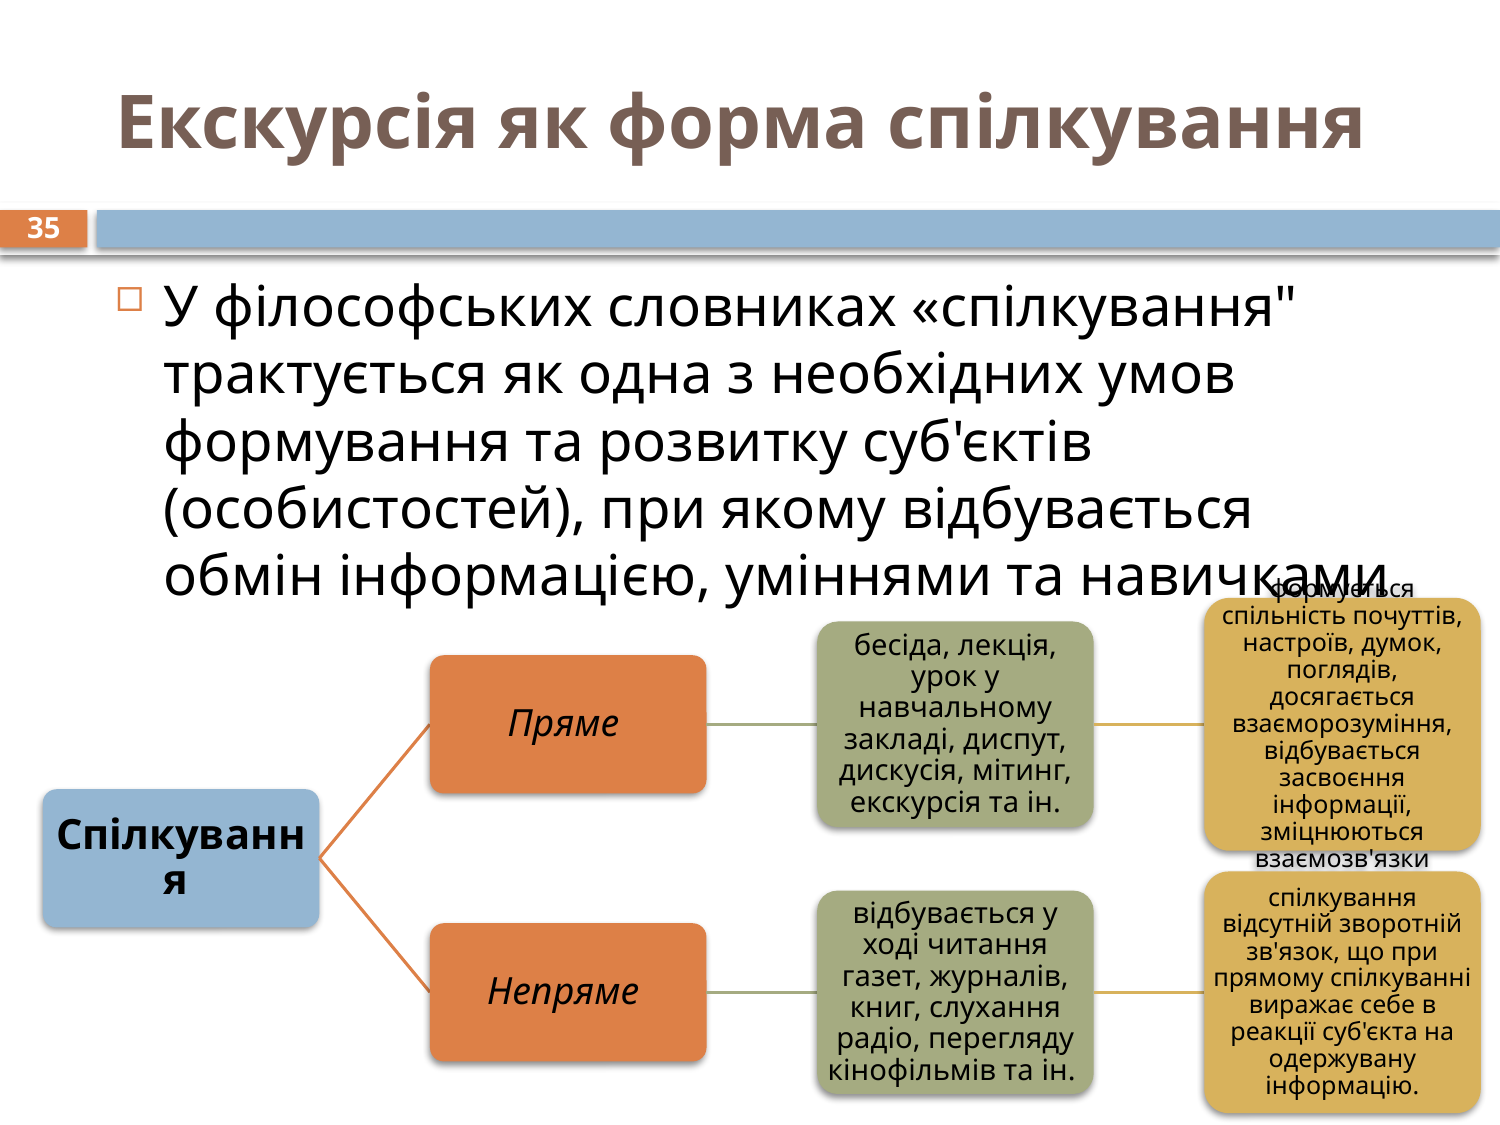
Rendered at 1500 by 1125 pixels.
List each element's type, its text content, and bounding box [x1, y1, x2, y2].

title Екскурсія як форма спілкування [100, 37, 1438, 200]
list У філософських словниках «спілкування" трактується як одна з необхідних умов формування та розвитку суб'єктів (особистостей), при якому відбувається обмін інформацією, уміннями та навичками [100, 262, 1412, 584]
slide_number 35 [0, 208, 88, 249]
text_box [40, 585, 1483, 1125]
